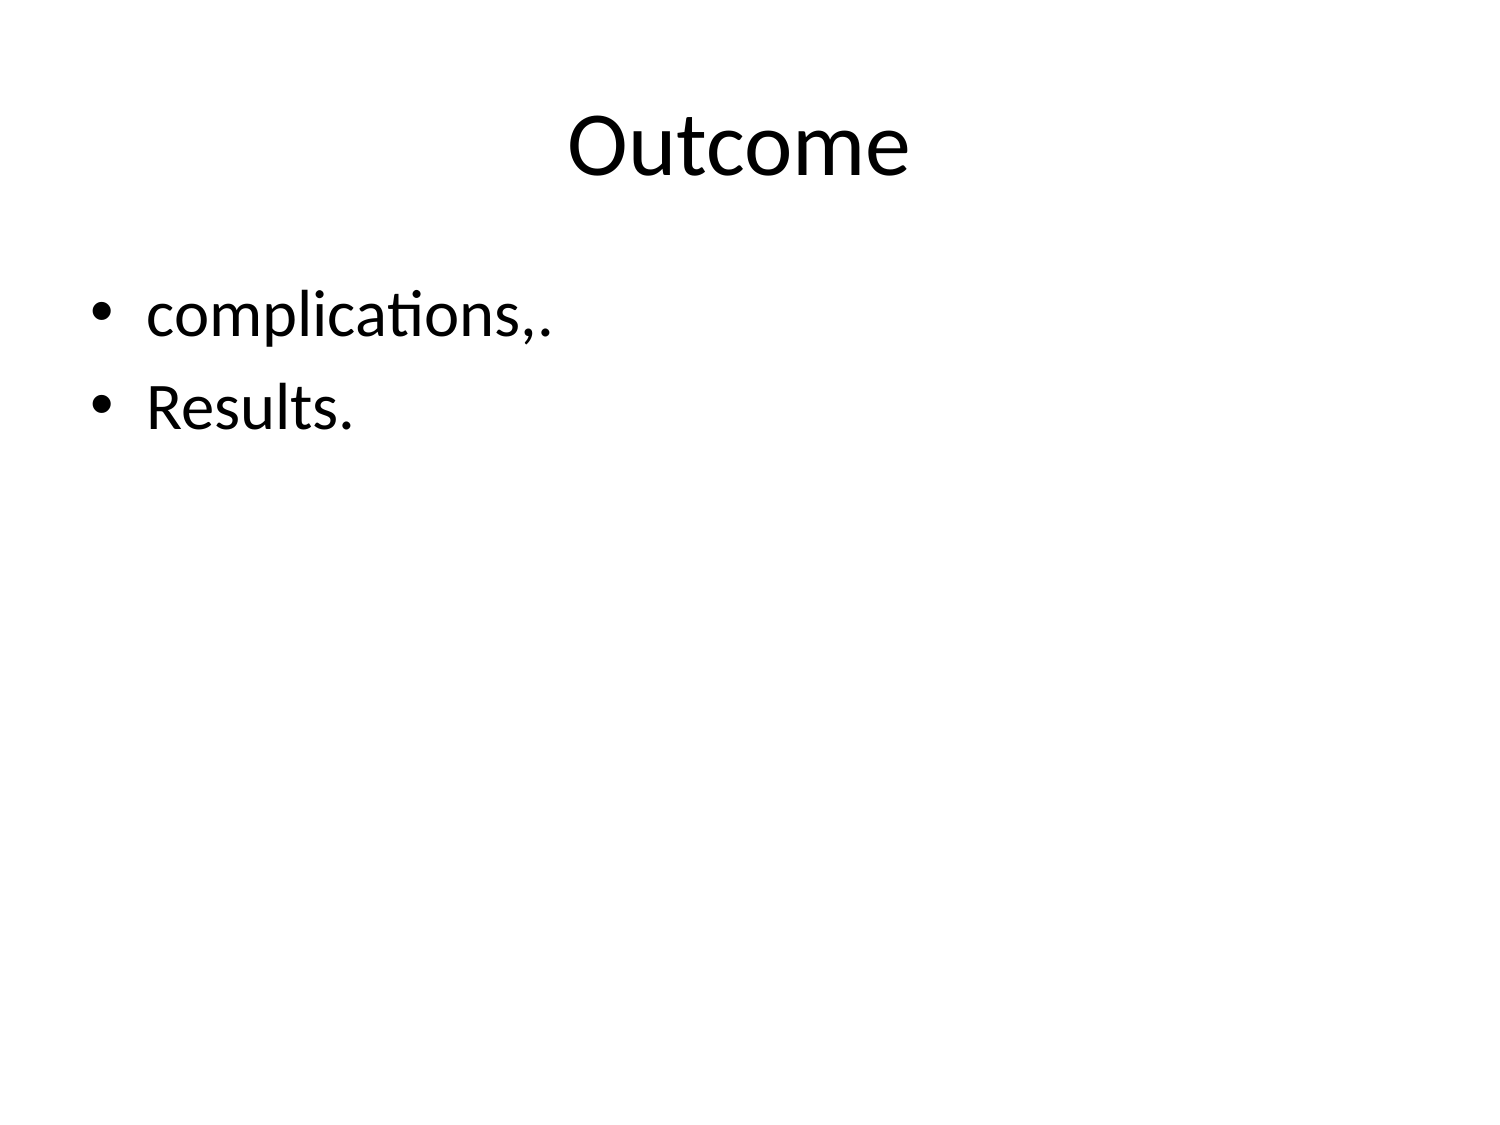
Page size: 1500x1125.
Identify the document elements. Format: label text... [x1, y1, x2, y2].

title Outcome [75, 45, 1425, 233]
list complications,. Results. [75, 262, 1425, 1005]
